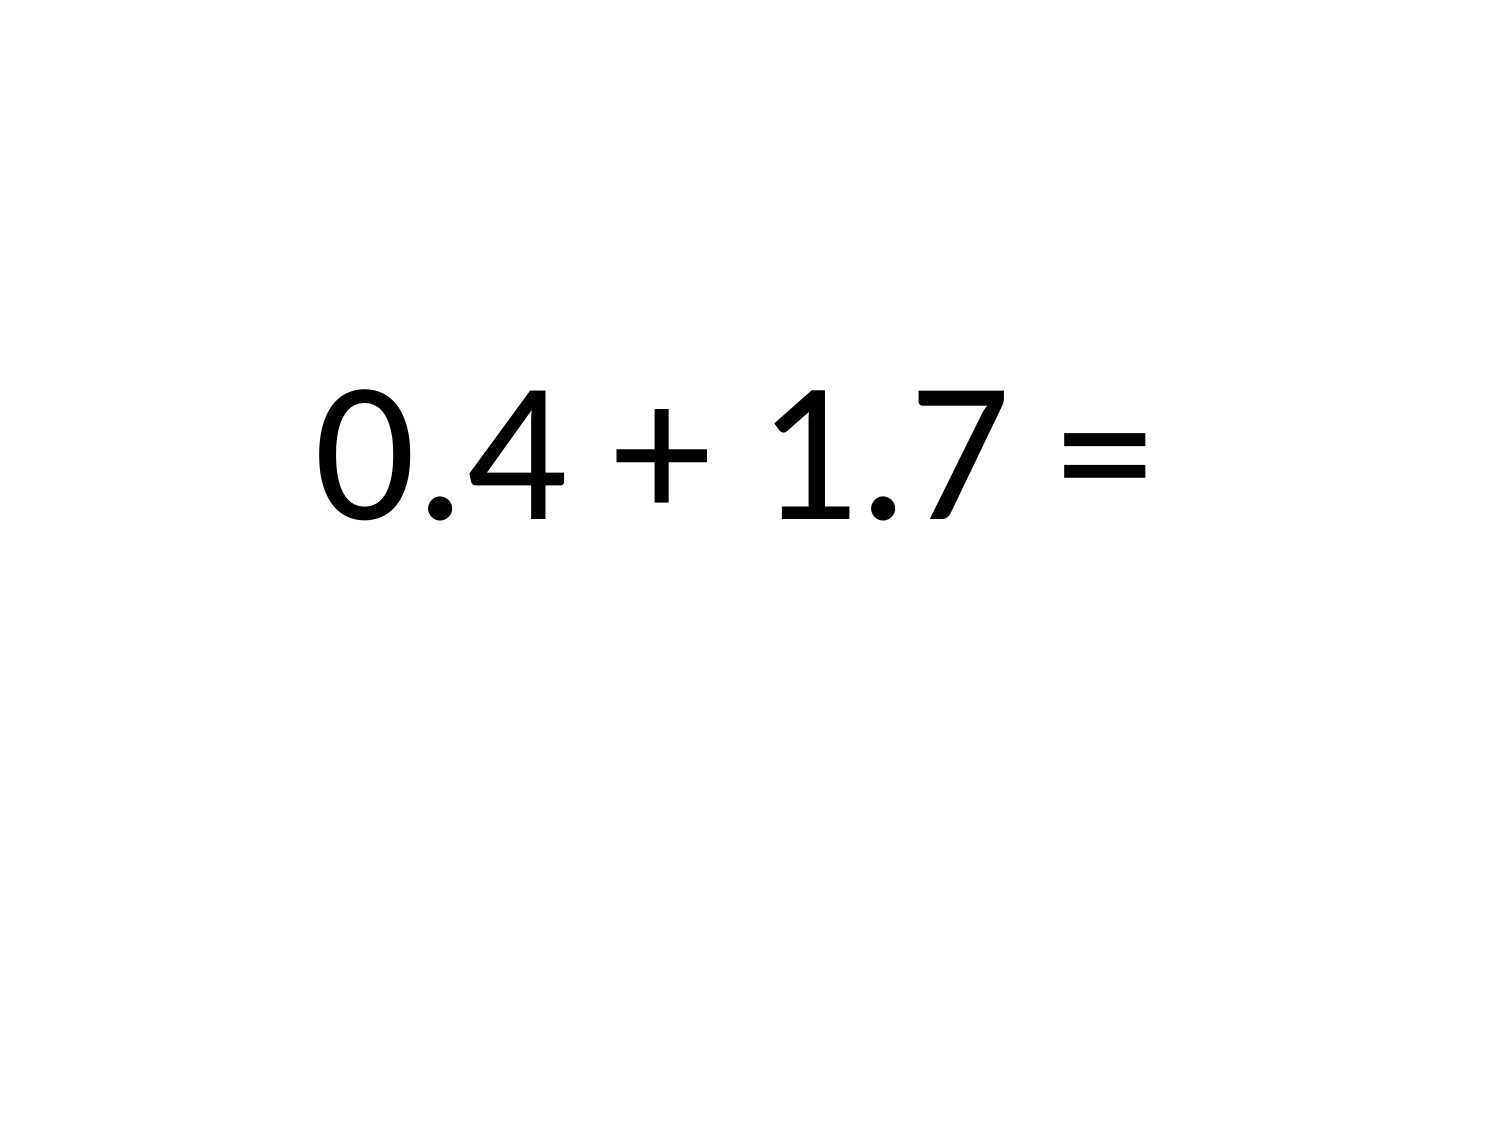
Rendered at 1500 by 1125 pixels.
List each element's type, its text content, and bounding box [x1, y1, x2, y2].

text_box 0.4 + 1.7 = [300, 312, 1225, 568]
